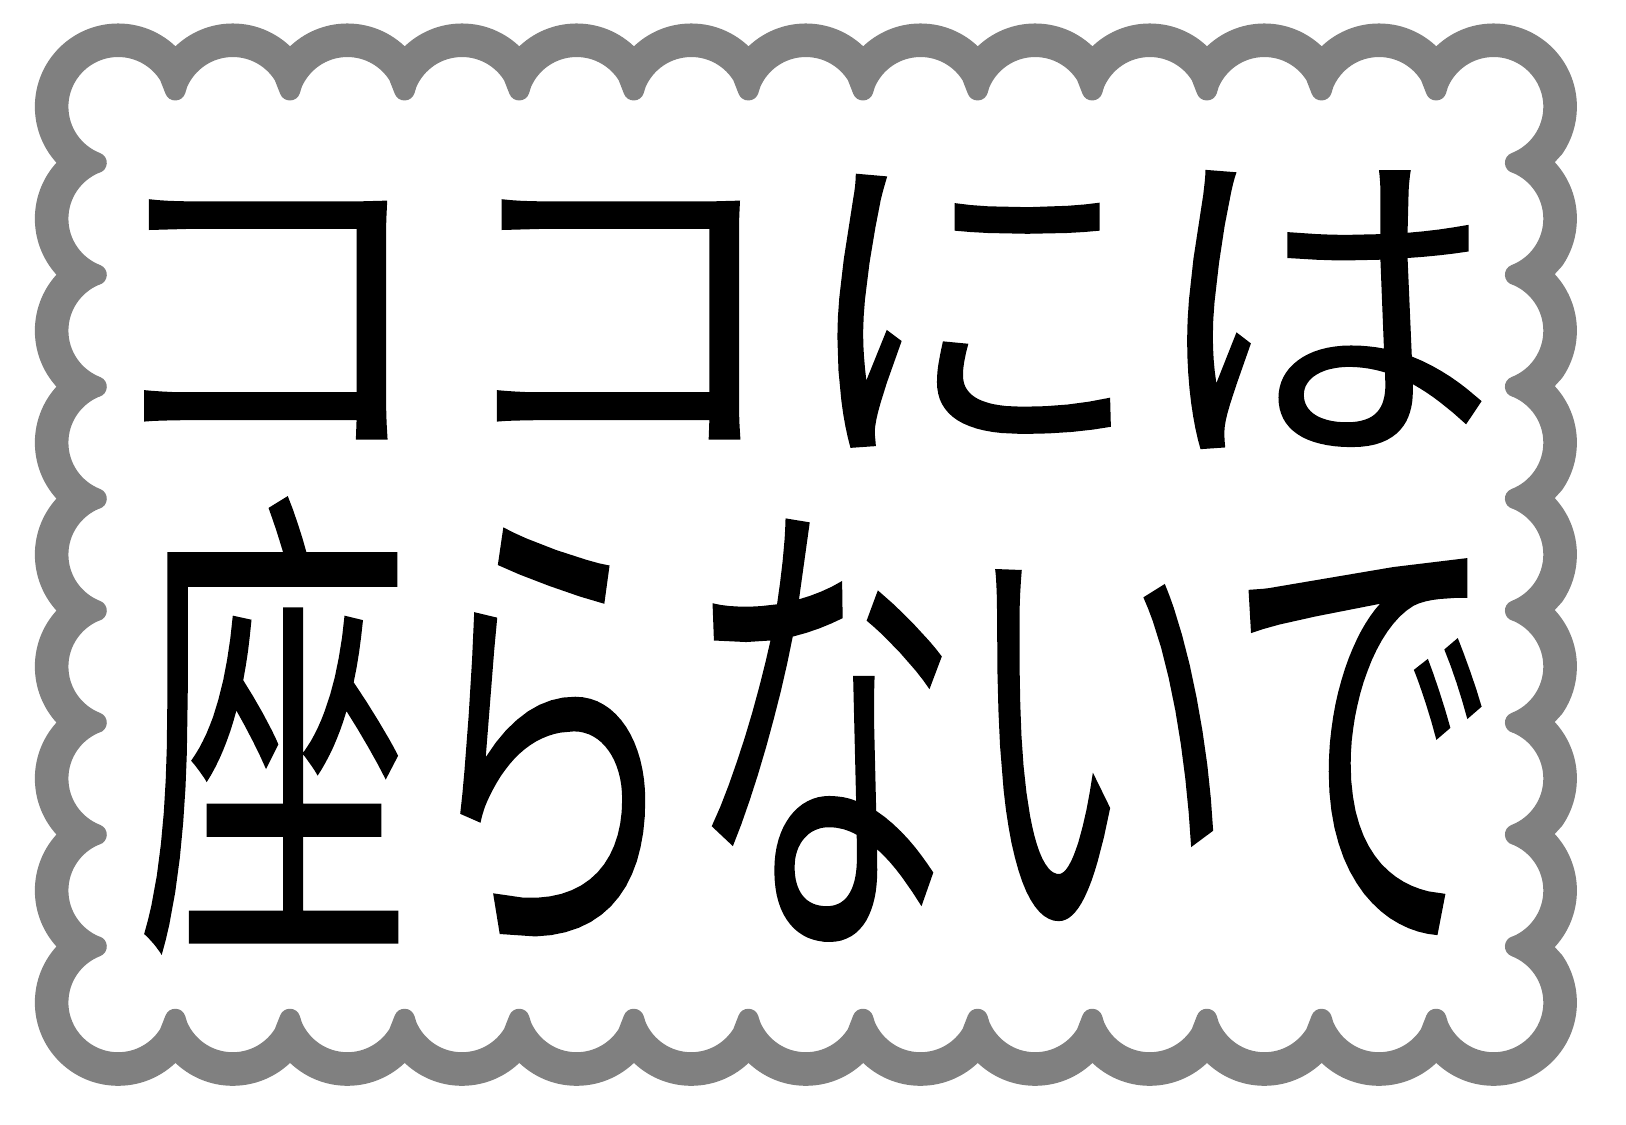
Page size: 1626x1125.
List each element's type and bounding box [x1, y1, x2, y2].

text_box [43, 31, 1569, 1078]
